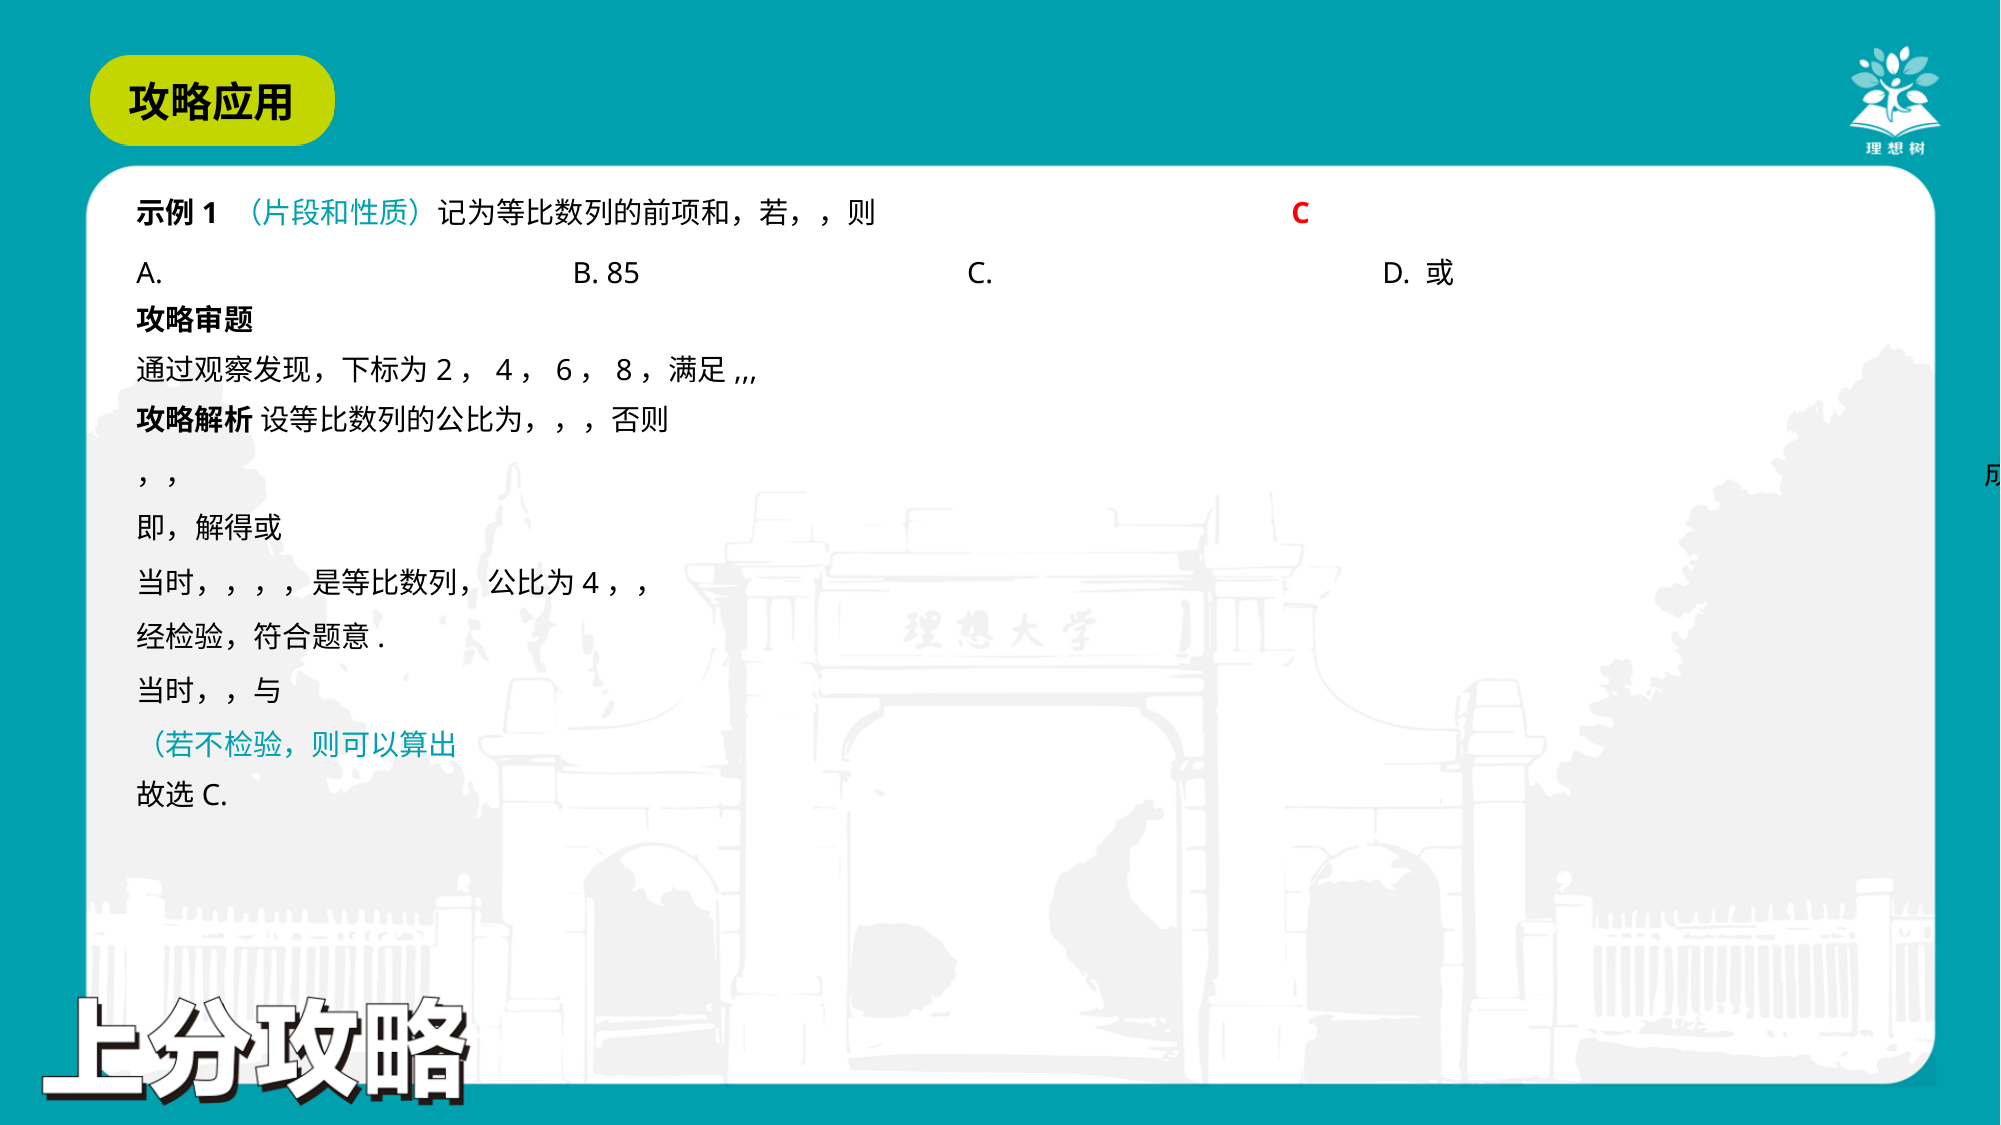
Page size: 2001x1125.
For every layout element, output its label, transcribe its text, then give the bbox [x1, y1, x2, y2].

picture [0, 0, 2000, 1125]
text_box C [1283, 176, 1319, 223]
